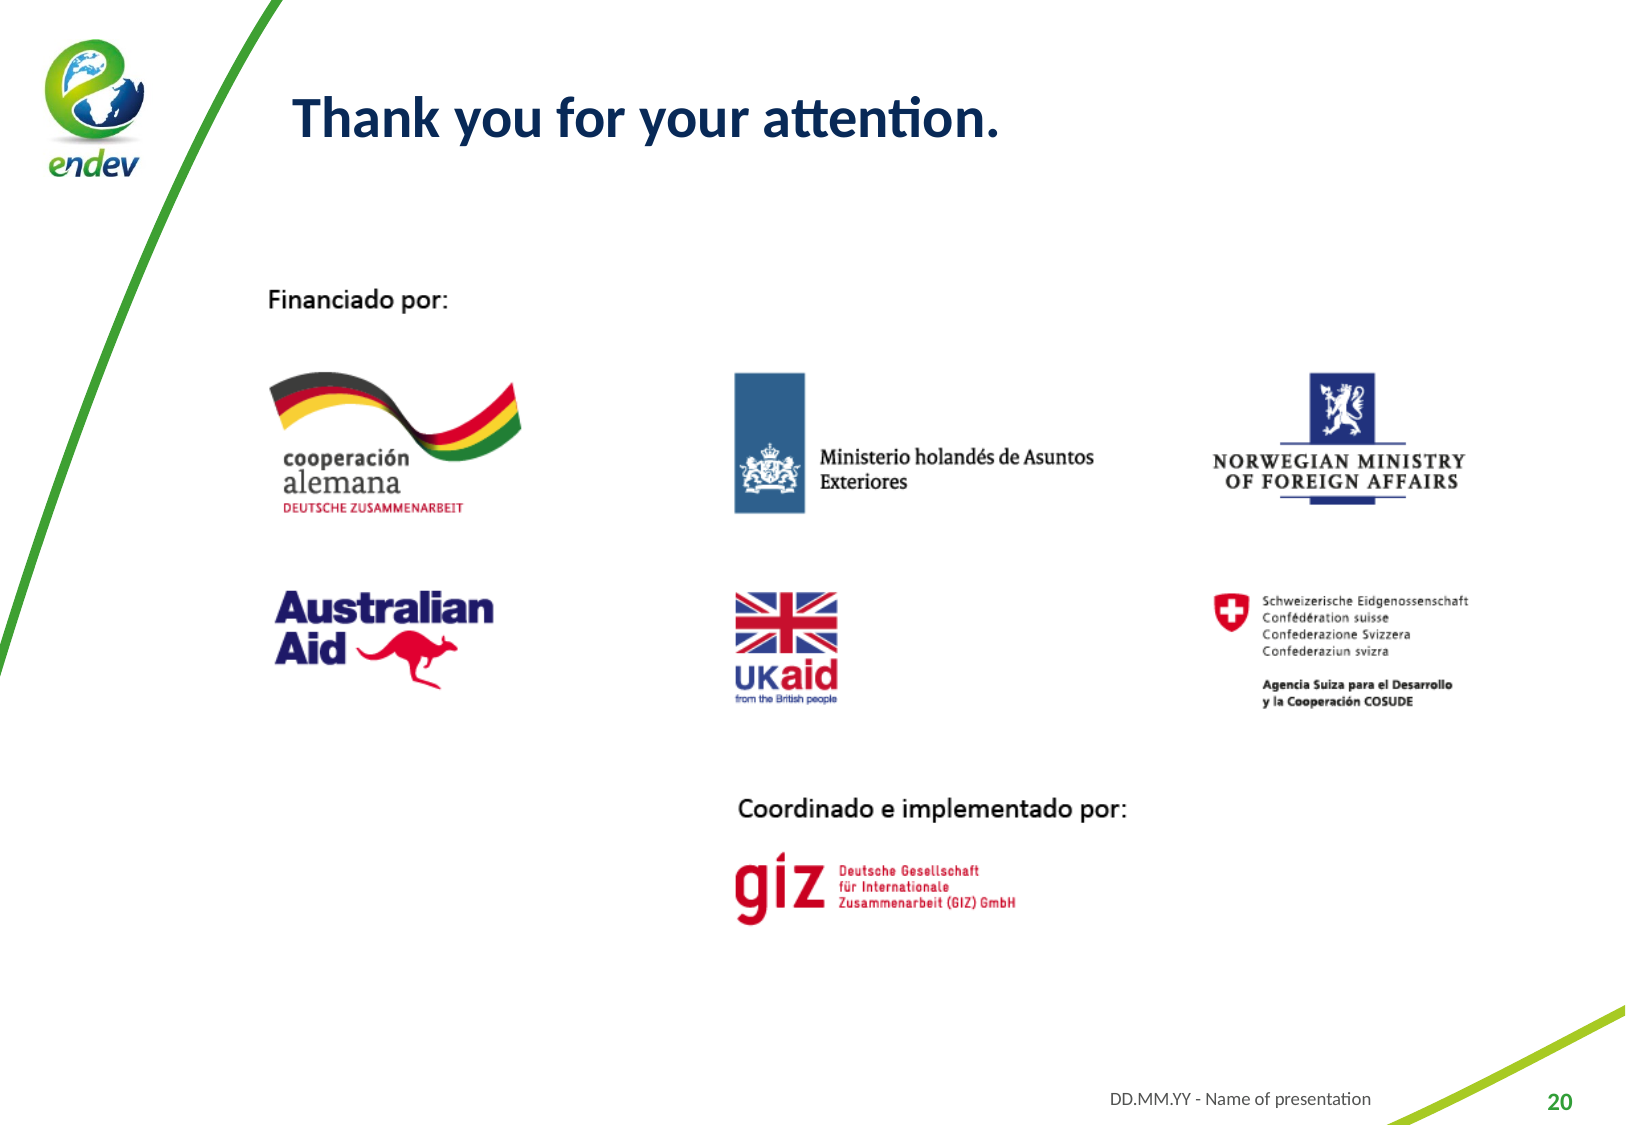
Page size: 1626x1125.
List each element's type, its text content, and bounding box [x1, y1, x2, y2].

title Thank you for your attention. [292, 7, 1557, 158]
picture [32, 39, 157, 177]
slide_number 20 [1516, 1074, 1604, 1125]
footer DD.MM.YY - Name of presentation [871, 1072, 1387, 1124]
picture [209, 207, 1543, 1012]
